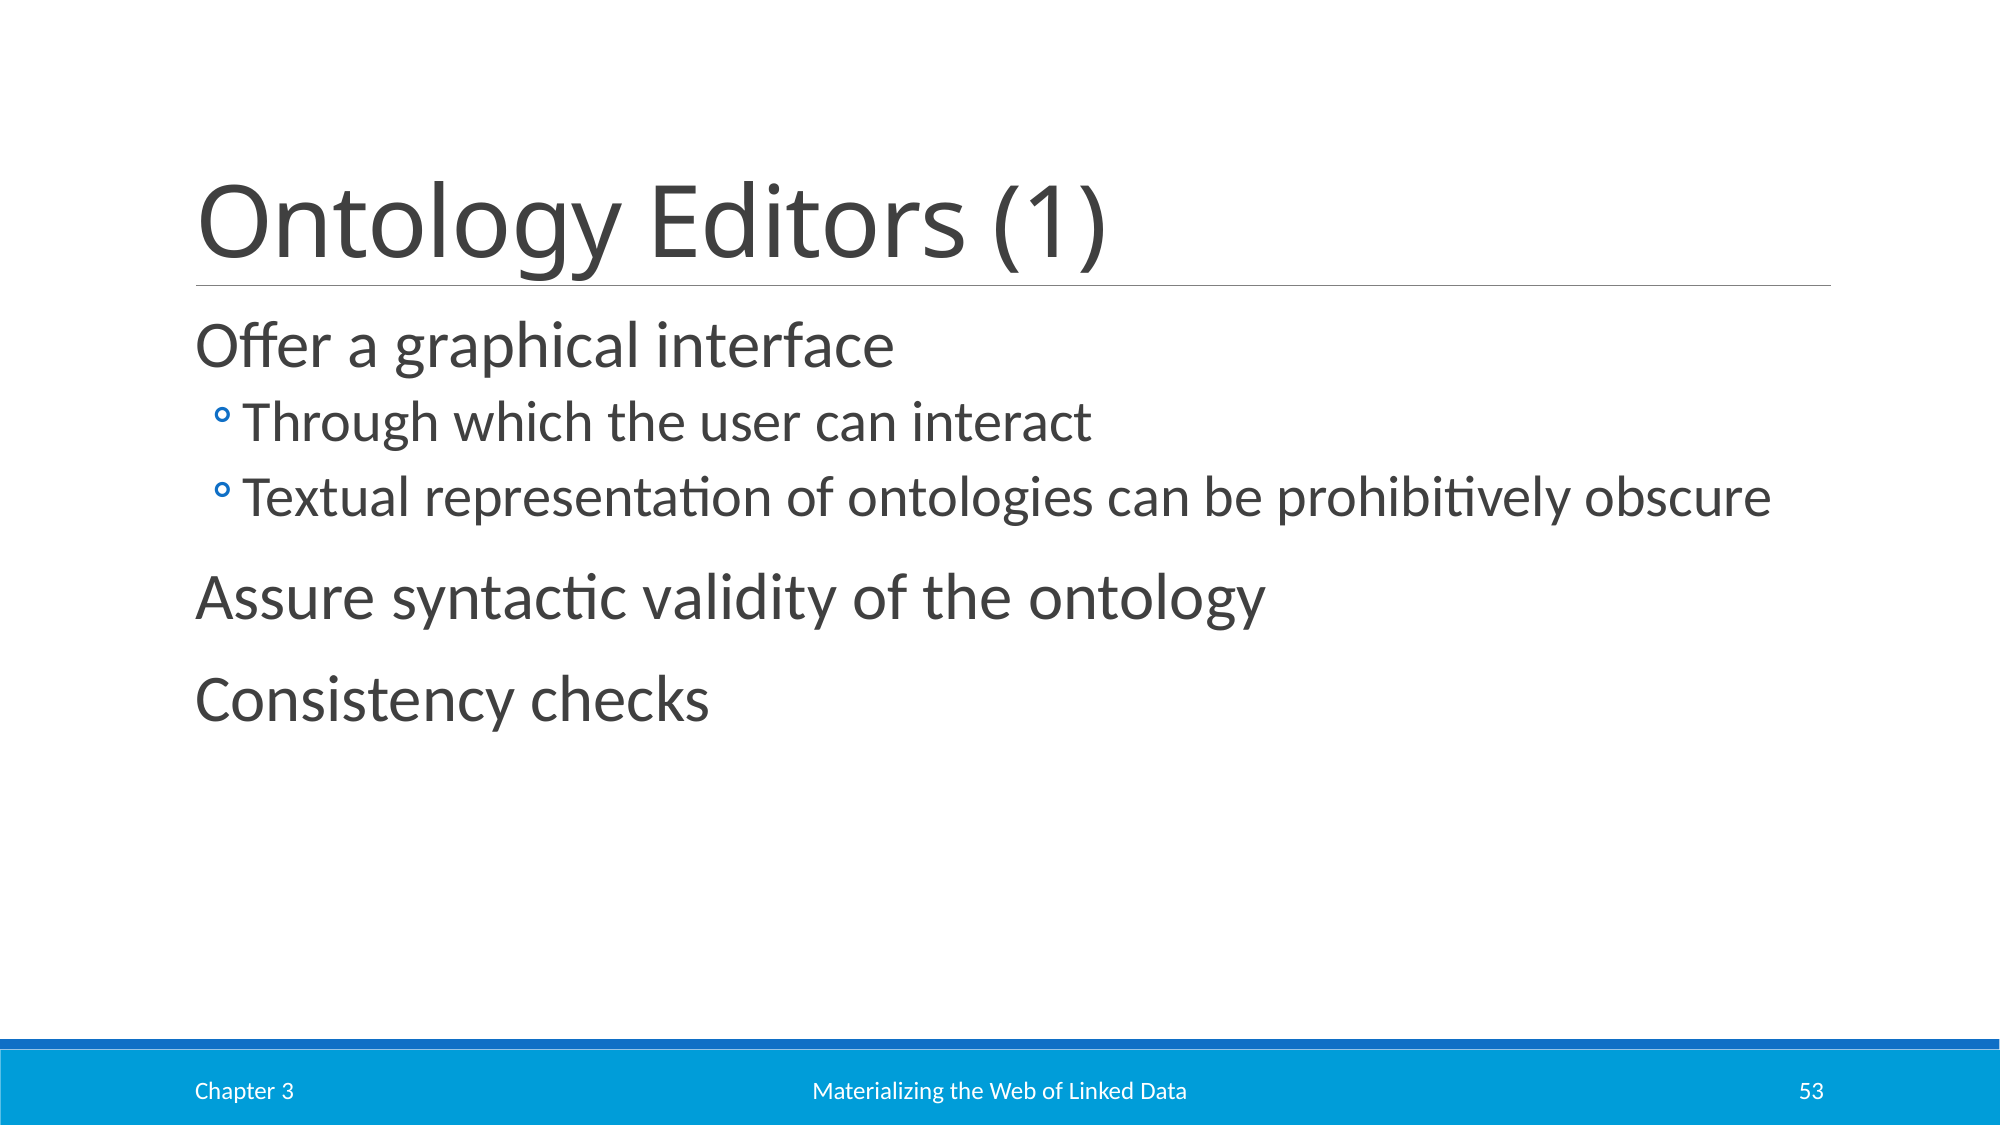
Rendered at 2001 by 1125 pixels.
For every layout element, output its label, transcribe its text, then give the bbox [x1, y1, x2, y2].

slide_number 53 [1624, 1059, 1840, 1120]
slide_number Chapter 3 [180, 1059, 586, 1120]
footer Materializing the Web of Linked Data [604, 1059, 1396, 1120]
title Ontology Editors (1) [180, 47, 1830, 285]
list Offer a graphical interface Through which the user can interact Textual representation of ontologies can be prohibitively obscure Assure syntactic validity of the ontology Consistency checks [180, 302, 1830, 963]
